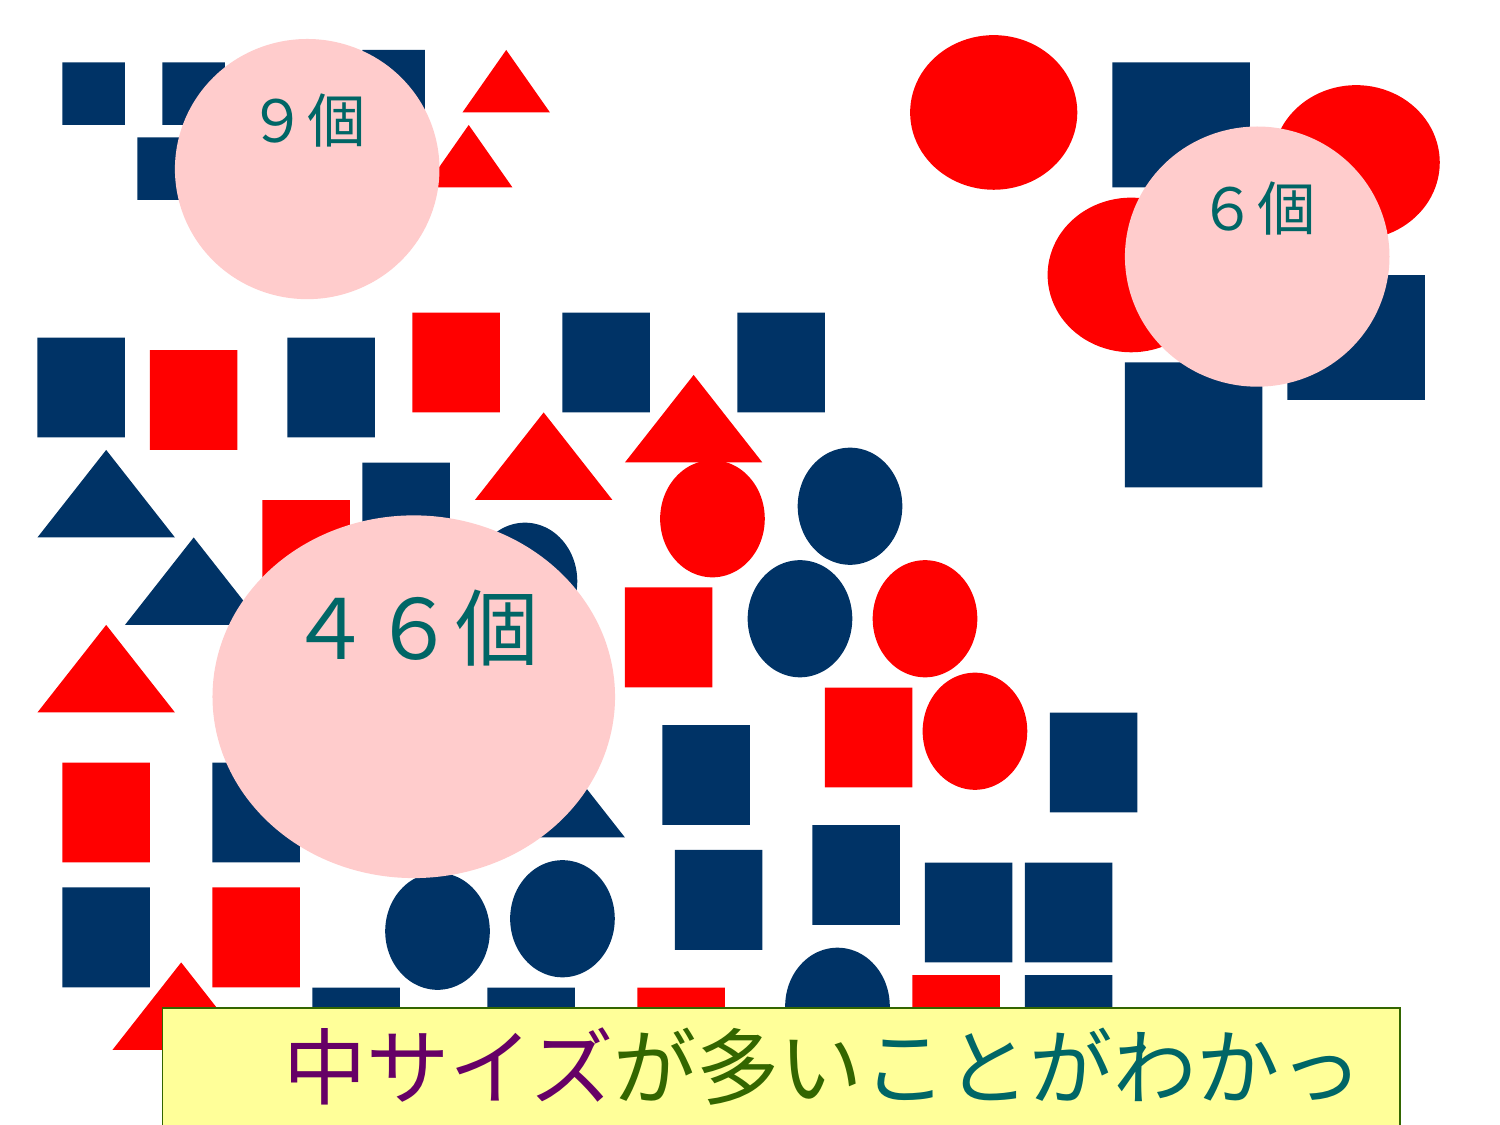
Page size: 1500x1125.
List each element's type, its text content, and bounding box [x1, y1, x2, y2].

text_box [37, 312, 1138, 1088]
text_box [62, 49, 551, 201]
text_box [912, 37, 1438, 488]
text_box ９個 [258, 38, 356, 48]
text_box ９個 [181, 210, 433, 300]
text_box 中サイズが多いことがわかった [162, 1008, 1400, 1125]
